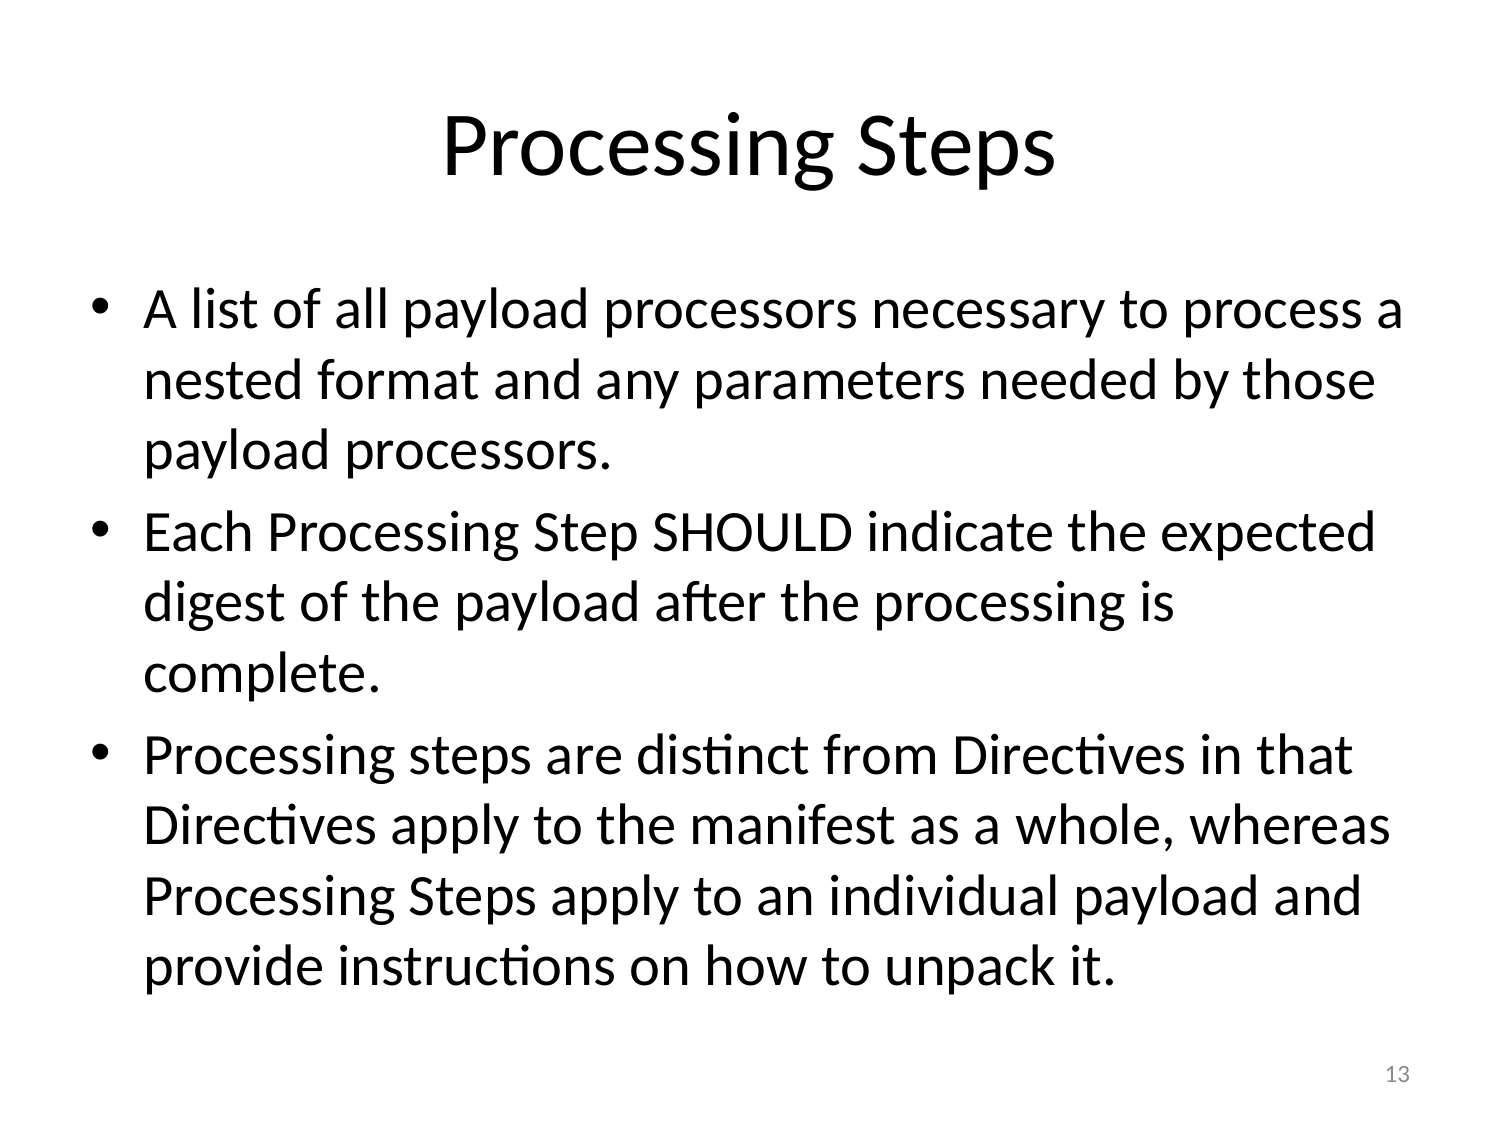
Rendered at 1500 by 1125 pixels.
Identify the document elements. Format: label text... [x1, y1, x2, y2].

slide_number 13 [1074, 1042, 1425, 1103]
list A list of all payload processors necessary to process a nested format and any parameters needed by those payload processors. Each Processing Step SHOULD indicate the expected digest of the payload after the processing is complete. Processing steps are distinct from Directives in that Directives apply to the manifest as a whole, whereas Processing Steps apply to an individual payload and provide instructions on how to unpack it. [75, 262, 1425, 1005]
title Processing Steps [75, 45, 1425, 233]
